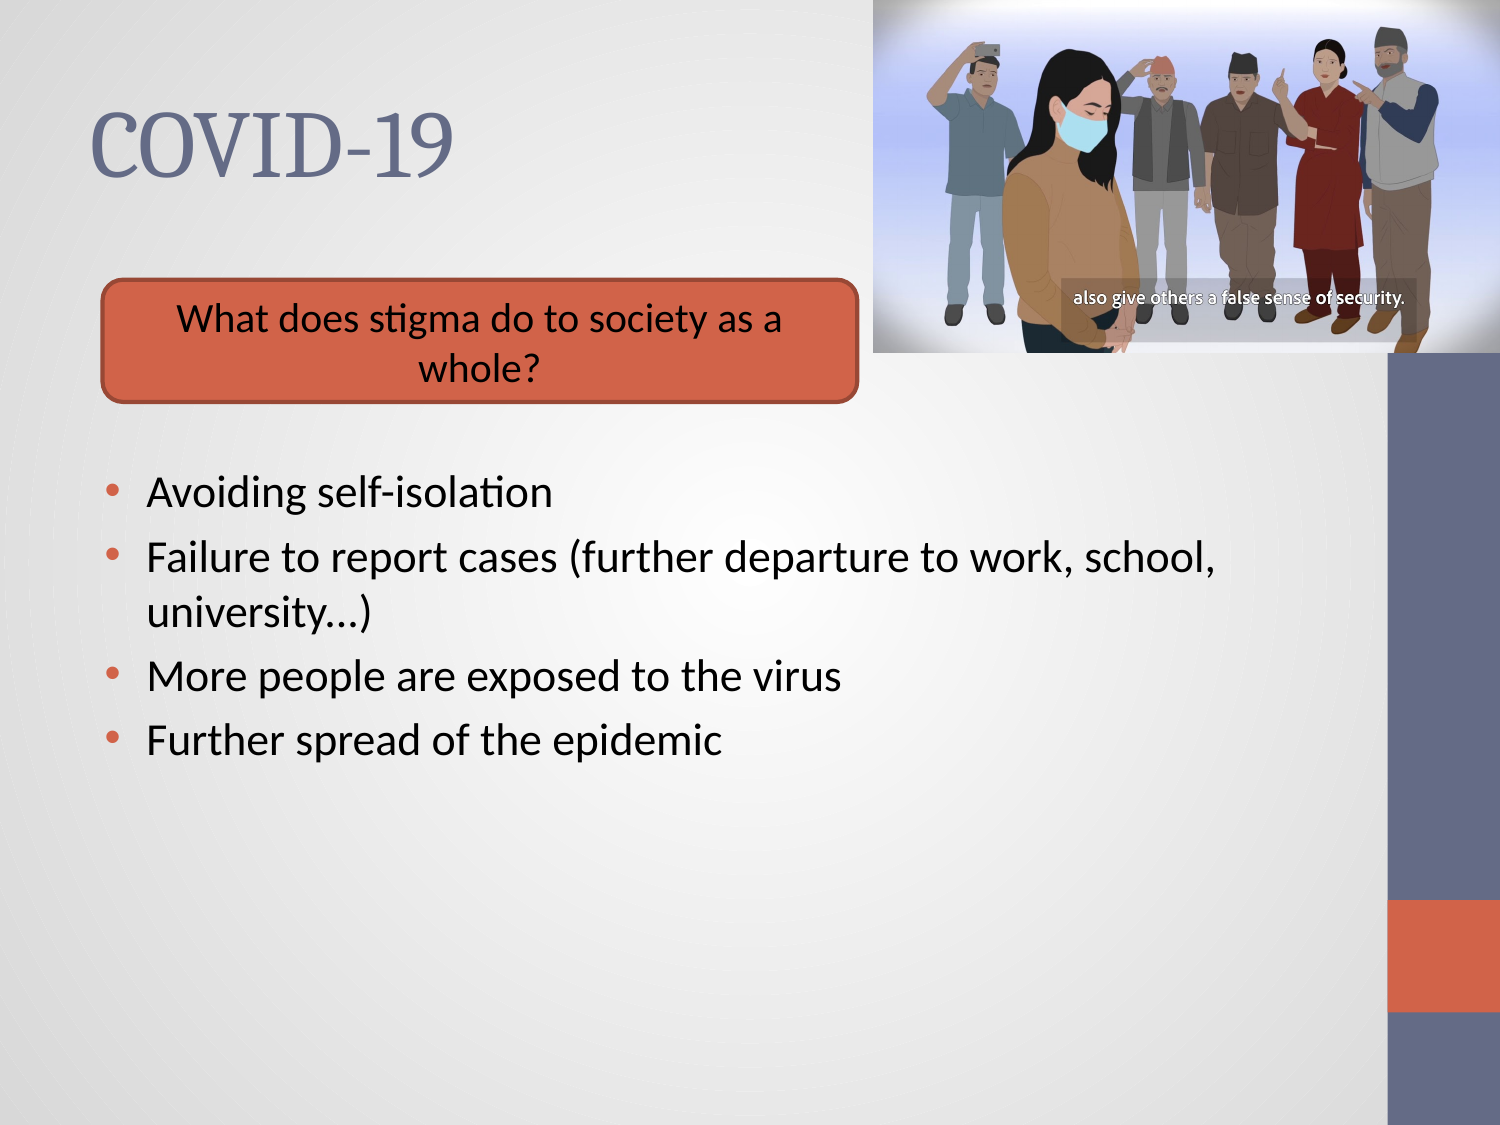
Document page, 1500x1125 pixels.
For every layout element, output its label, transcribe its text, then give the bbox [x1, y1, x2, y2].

picture [872, 0, 1500, 353]
text_box What does stigma do to society as a whole? [102, 279, 858, 402]
list Avoiding self-isolation Failure to report cases (further departure to work, school, university...) More people are exposed to the virus Further spread of the epidemic [75, 262, 1325, 1050]
title COVID-19 [75, 45, 867, 233]
